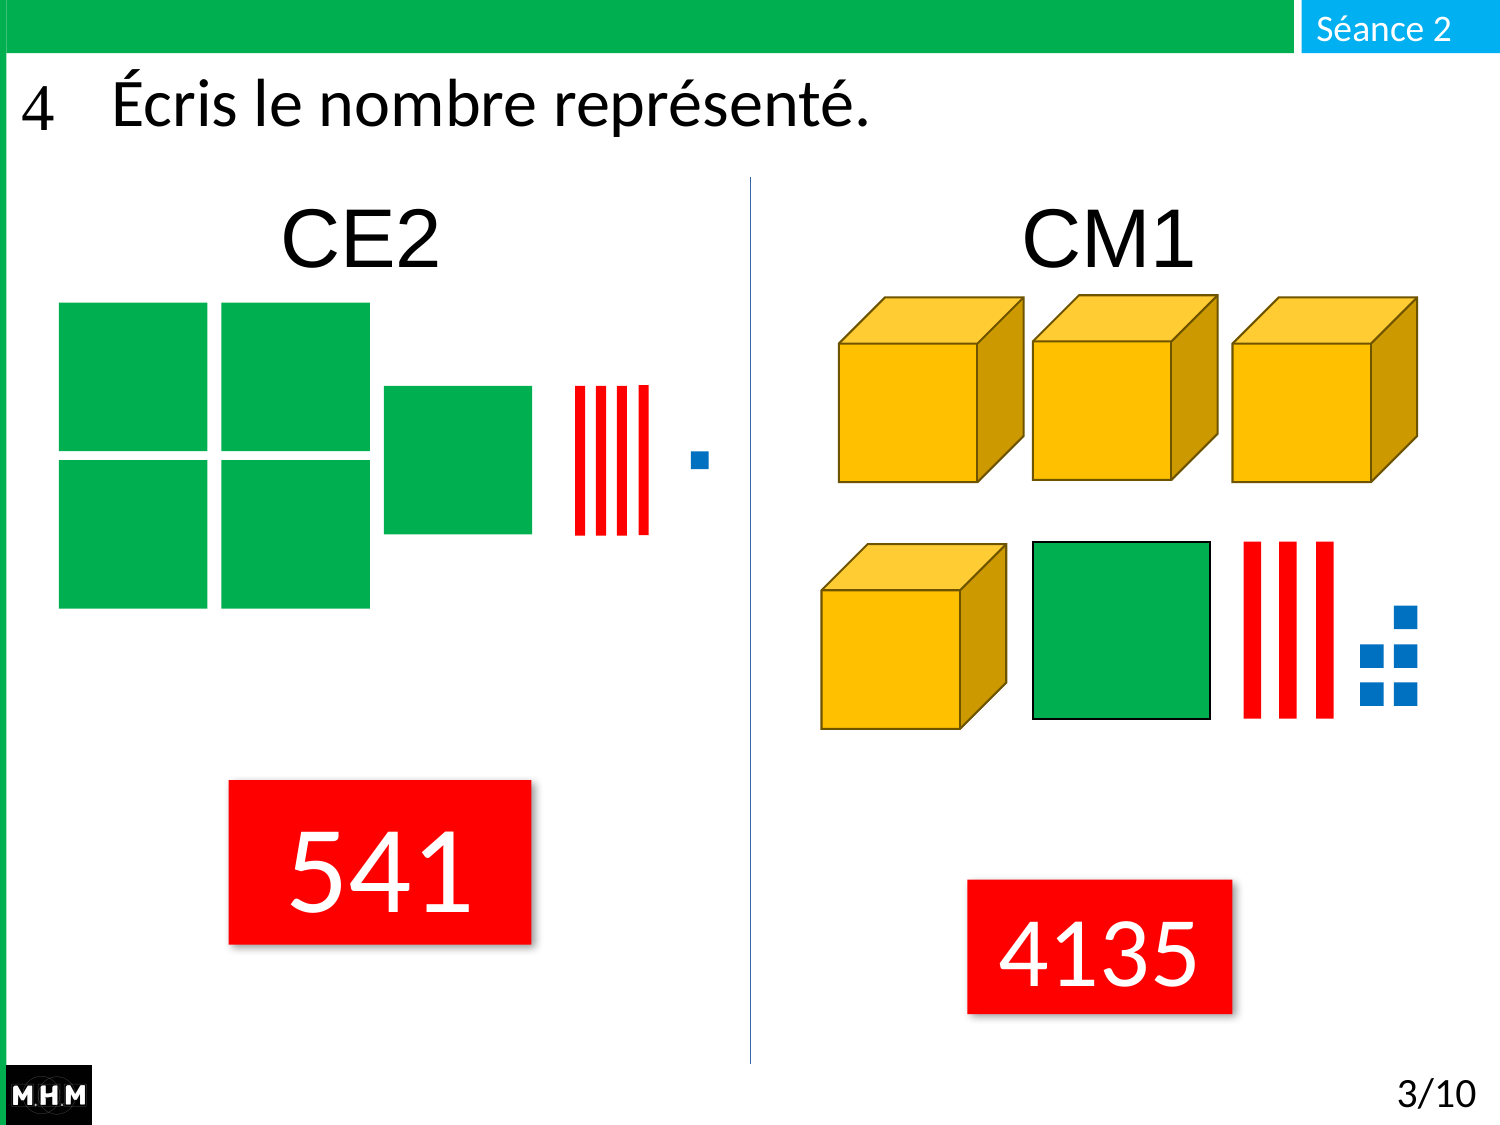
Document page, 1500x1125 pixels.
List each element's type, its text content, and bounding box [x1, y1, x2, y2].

text_box [1243, 541, 1262, 719]
text_box [58, 302, 208, 452]
text_box [1360, 644, 1384, 668]
list 3/10 [1373, 1064, 1500, 1125]
text_box [1279, 541, 1297, 719]
text_box [221, 302, 370, 452]
text_box [821, 544, 1005, 590]
picture [6, 1065, 92, 1125]
text_box [838, 297, 1024, 483]
text_box [1032, 541, 1210, 719]
text_box [221, 460, 370, 609]
text_box [616, 385, 627, 536]
text_box [1033, 295, 1216, 341]
text_box 4135 [967, 879, 1233, 1015]
title Écris le nombre représenté. [96, 60, 1391, 150]
text_box [821, 544, 1007, 729]
text_box [1232, 297, 1418, 483]
text_box [1393, 644, 1418, 668]
text_box [638, 385, 649, 536]
text_box [58, 460, 208, 609]
text_box [575, 385, 586, 536]
text_box CE2 CM1 [751, 177, 1300, 332]
text_box [1233, 298, 1416, 343]
text_box [690, 451, 709, 470]
text_box [595, 385, 607, 536]
text_box [1032, 295, 1218, 480]
text_box CE2 CM1 [265, 177, 750, 332]
text_box [383, 385, 533, 535]
text_box [1360, 682, 1384, 706]
text_box [1393, 605, 1418, 630]
text_box 541 [228, 780, 532, 945]
text_box [1316, 541, 1334, 719]
text_box [839, 297, 1023, 343]
text_box [1393, 682, 1418, 706]
